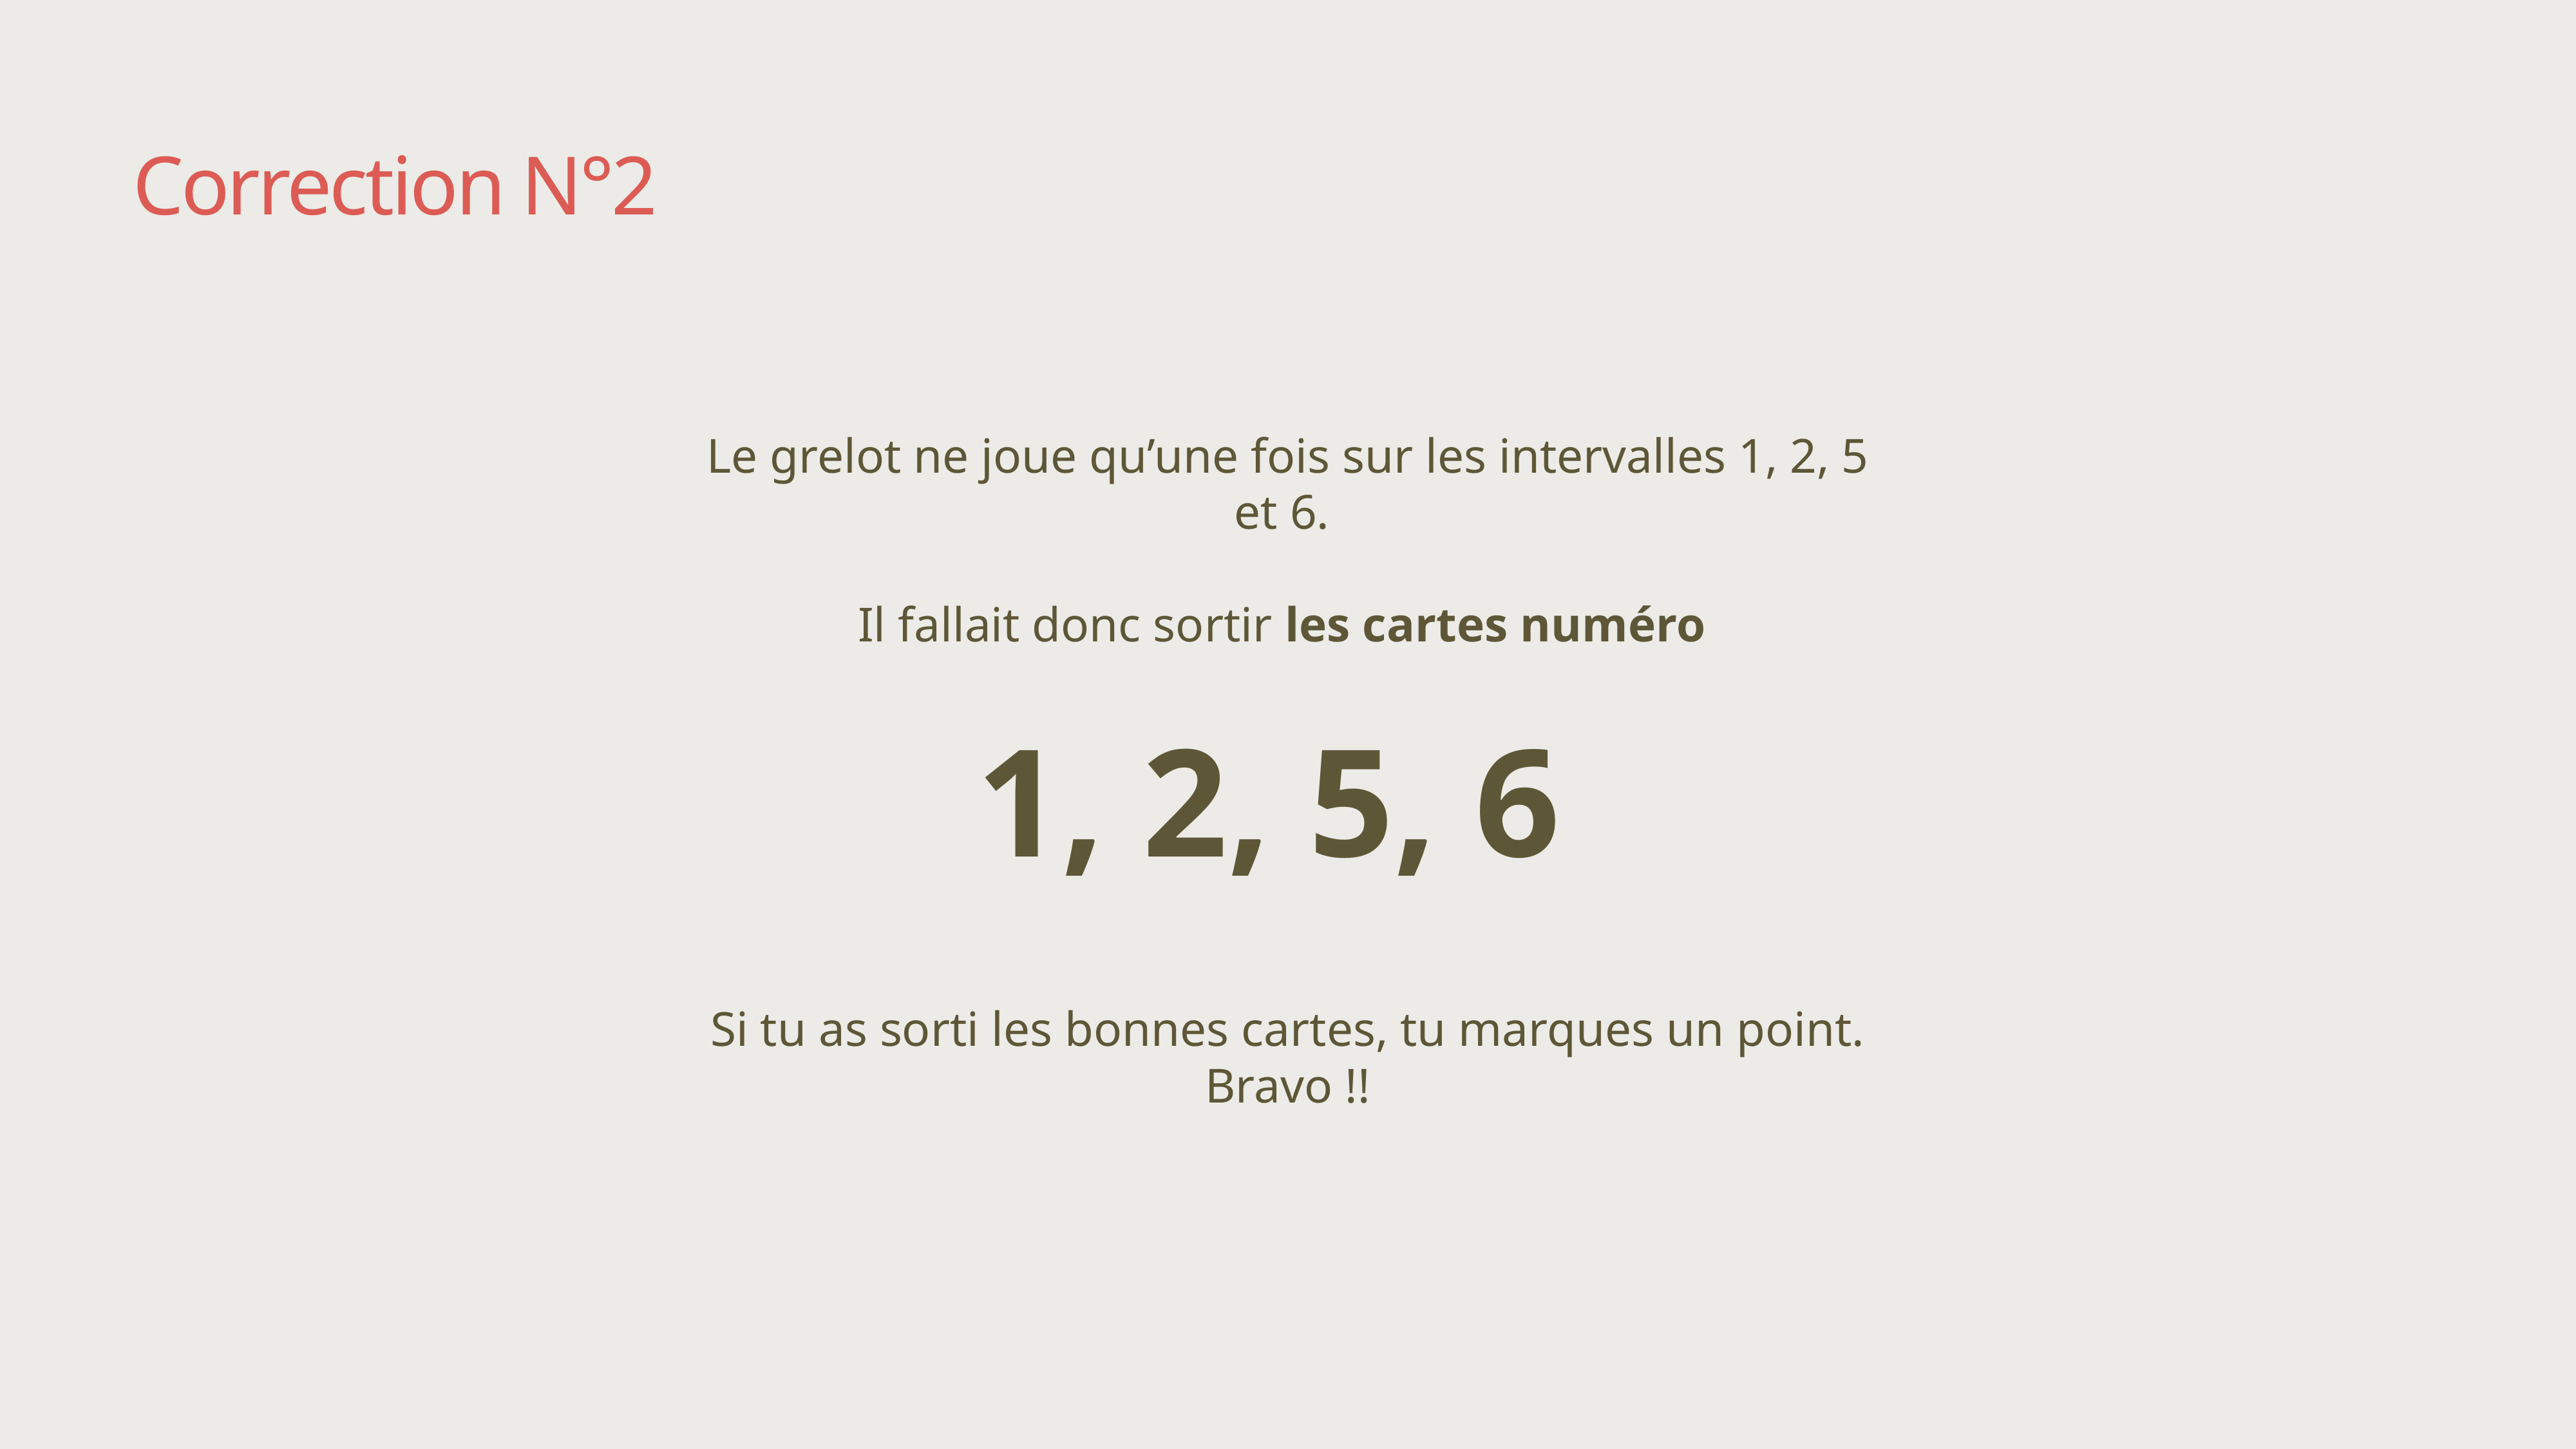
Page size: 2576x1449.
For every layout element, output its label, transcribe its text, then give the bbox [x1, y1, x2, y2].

title Correction N°2 [127, 111, 2449, 236]
text_box Le grelot ne joue qu’une fois sur les intervalles 1, 2, 5 et 6. Il fallait donc sortir les cartes numéro 1, 2, 5, 6 Si tu as sorti les bonnes cartes, tu marques un point. Bravo !! [688, 421, 1888, 1117]
